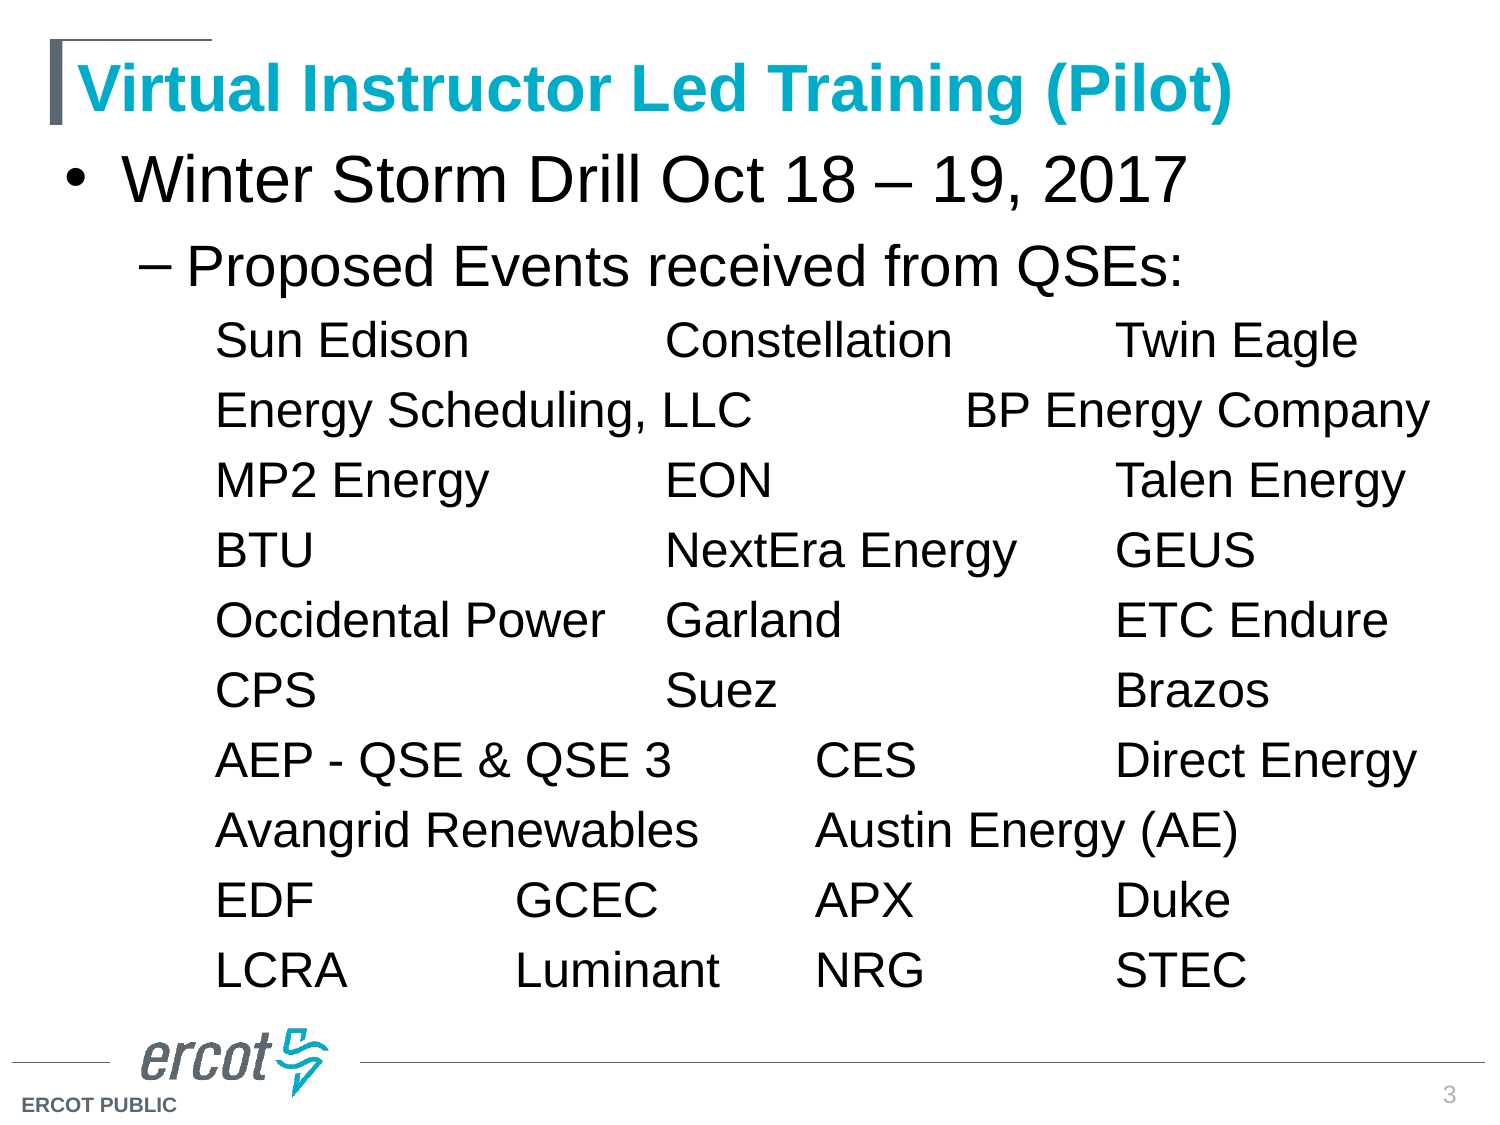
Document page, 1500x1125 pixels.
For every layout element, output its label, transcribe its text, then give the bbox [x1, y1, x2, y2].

title Virtual Instructor Led Training (Pilot) [62, 37, 1450, 128]
list Winter Storm Drill Oct 18 – 19, 2017 Proposed Events received from QSEs: Sun Edison Constellation Twin Eagle Energy Scheduling, LLC BP Energy Company MP2 Energy EON Talen Energy BTU NextEra Energy GEUS Occidental Power Garland ETC Endure CPS Suez Brazos AEP - QSE & QSE 3 CES Direct Energy Avangrid Renewables Austin Energy (AE) EDF GCEC APX Duke LCRA Luminant NRG STEC [50, 128, 1450, 1038]
slide_number 3 [1412, 1076, 1488, 1112]
picture [137, 1038, 332, 1100]
